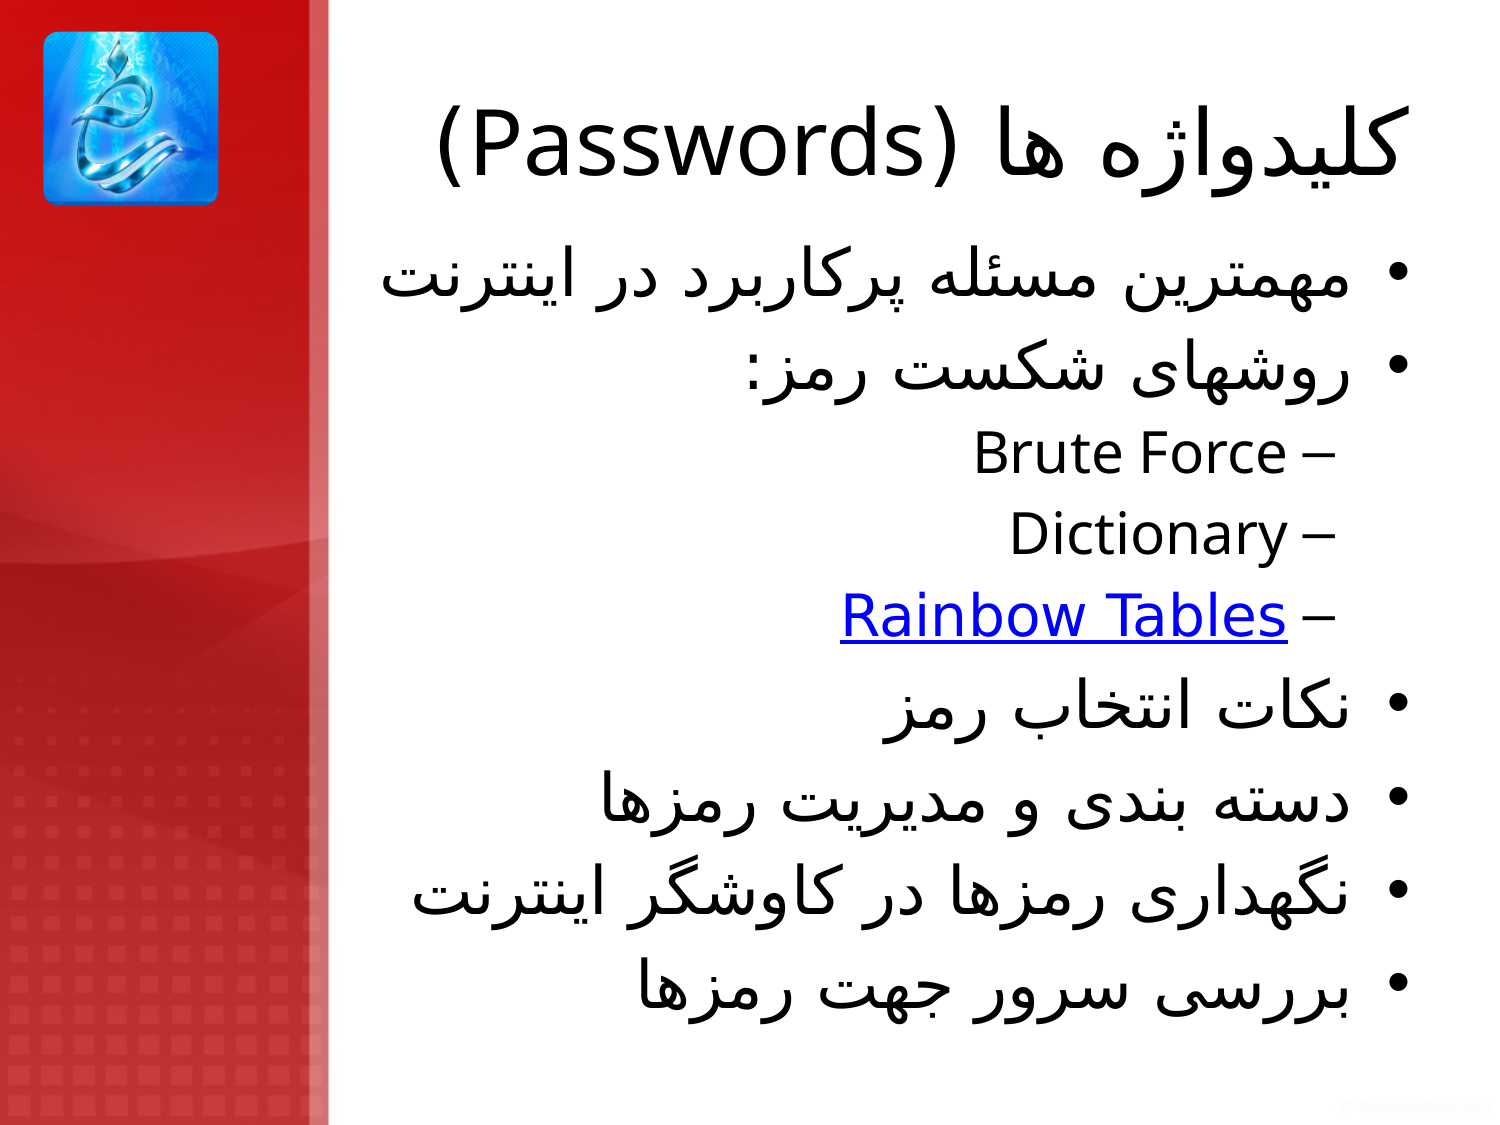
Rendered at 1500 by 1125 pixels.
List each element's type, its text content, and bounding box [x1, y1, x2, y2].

text_box مهمترین مسئله پركاربرد در اینترنت روشهای شكست رمز: Brute Force Dictionary Rainbow Tables نكات انتخاب رمز دسته بندی و مدیریت رمزها نگهداری رمزها در كاوشگر اینترنت بررسی سرور جهت رمزها [348, 222, 1425, 1067]
picture [0, 0, 1500, 1125]
text_box كلیدواژه ها (Passwords) [348, 45, 1425, 222]
